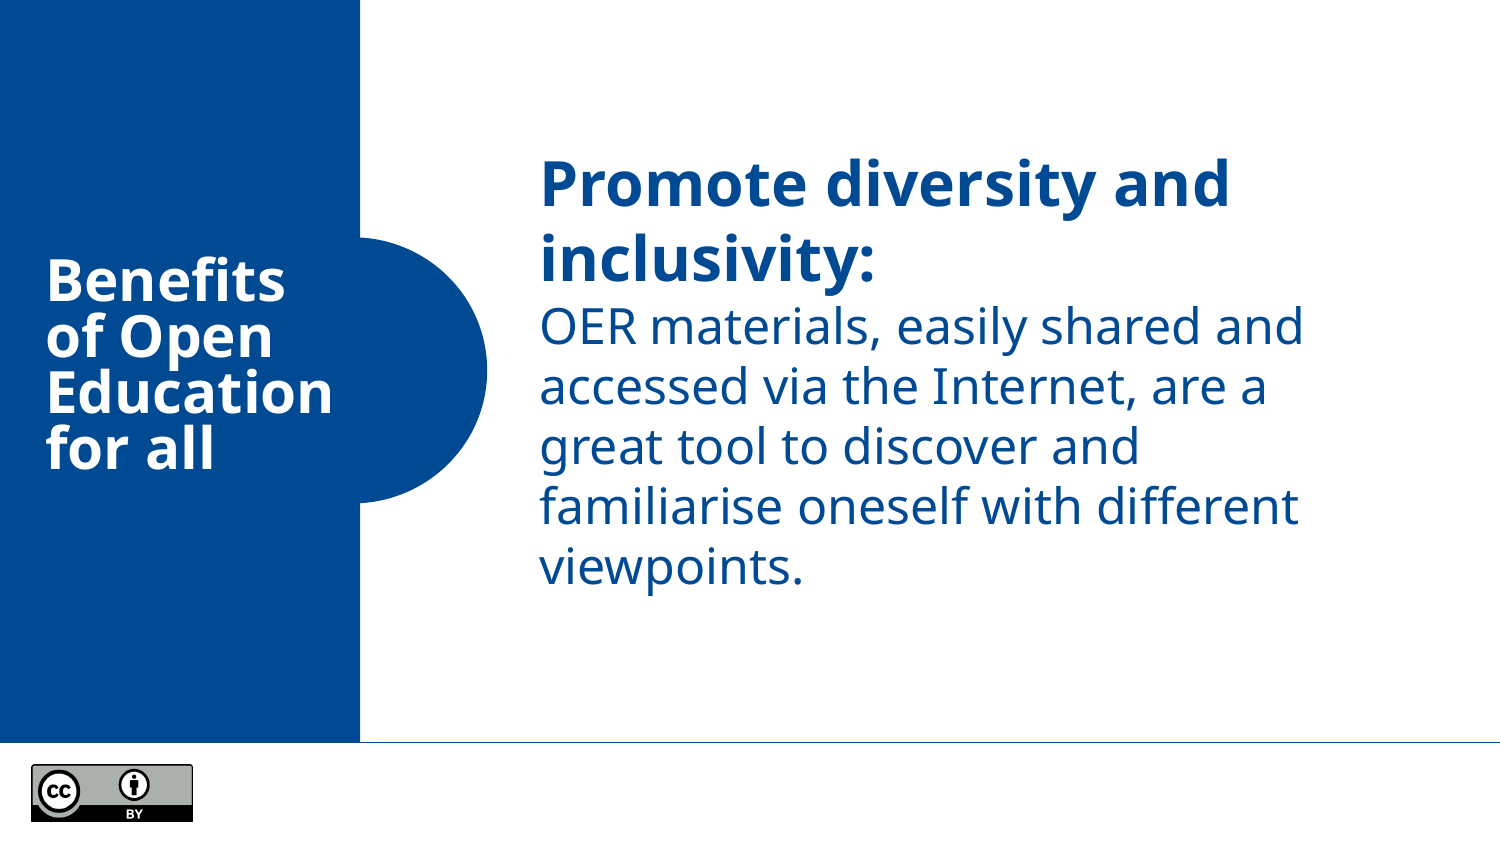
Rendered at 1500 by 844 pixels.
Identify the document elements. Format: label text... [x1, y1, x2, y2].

text_box [400, 245, 488, 495]
text_box Benefits of Open Education for all [30, 242, 400, 496]
text_box [308, 496, 397, 504]
text_box Promote diversity and inclusivity: OER materials, easily shared and accessed via the Internet, are a great tool to discover and familiarise oneself with different viewpoints. [524, 129, 1413, 737]
picture [31, 764, 193, 822]
text_box [0, 0, 361, 742]
text_box [0, 750, 1500, 844]
text_box [317, 237, 389, 242]
